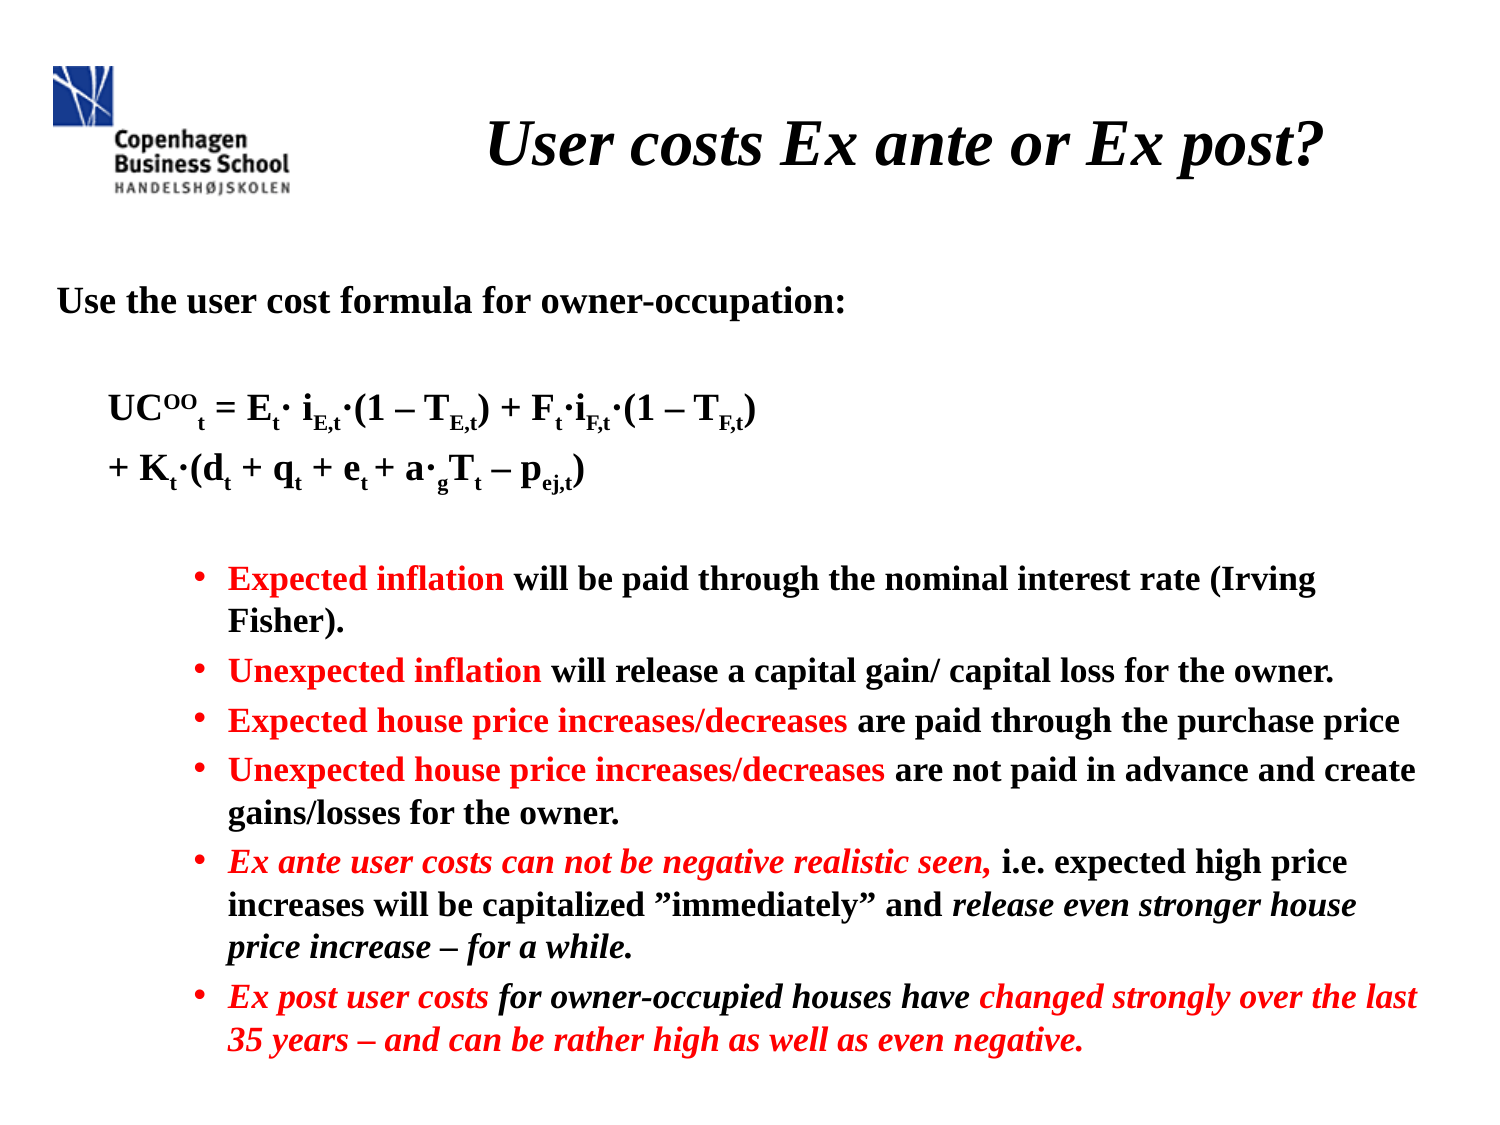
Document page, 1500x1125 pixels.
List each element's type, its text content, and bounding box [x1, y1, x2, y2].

title User costs Ex ante or Ex post? [386, 45, 1425, 233]
picture [52, 66, 293, 198]
list Use the user cost formula for owner-occupation: UCOOt = Et· iE,t·(1 – TE,t) + Ft·iF,t·(1 – TF,t) + Kt·(dt + qt + et + a·gTt – pej,t) Expected inflation will be paid through the nominal interest rate (Irving Fisher). Unexpected inflation will release a capital gain/ capital loss for the owner. Expected house price increases/decreases are paid through the purchase price Unexpected house price increases/decreases are not paid in advance and create gains/losses for the owner. Ex ante user costs can not be negative realistic seen, i.e. expected high price increases will be capitalized ”immediately” and release even stronger house price increase – for a while. Ex post user costs for owner-occupied houses have changed strongly over the last 35 years – and can be rather high as well as even negative. [41, 262, 1447, 1071]
